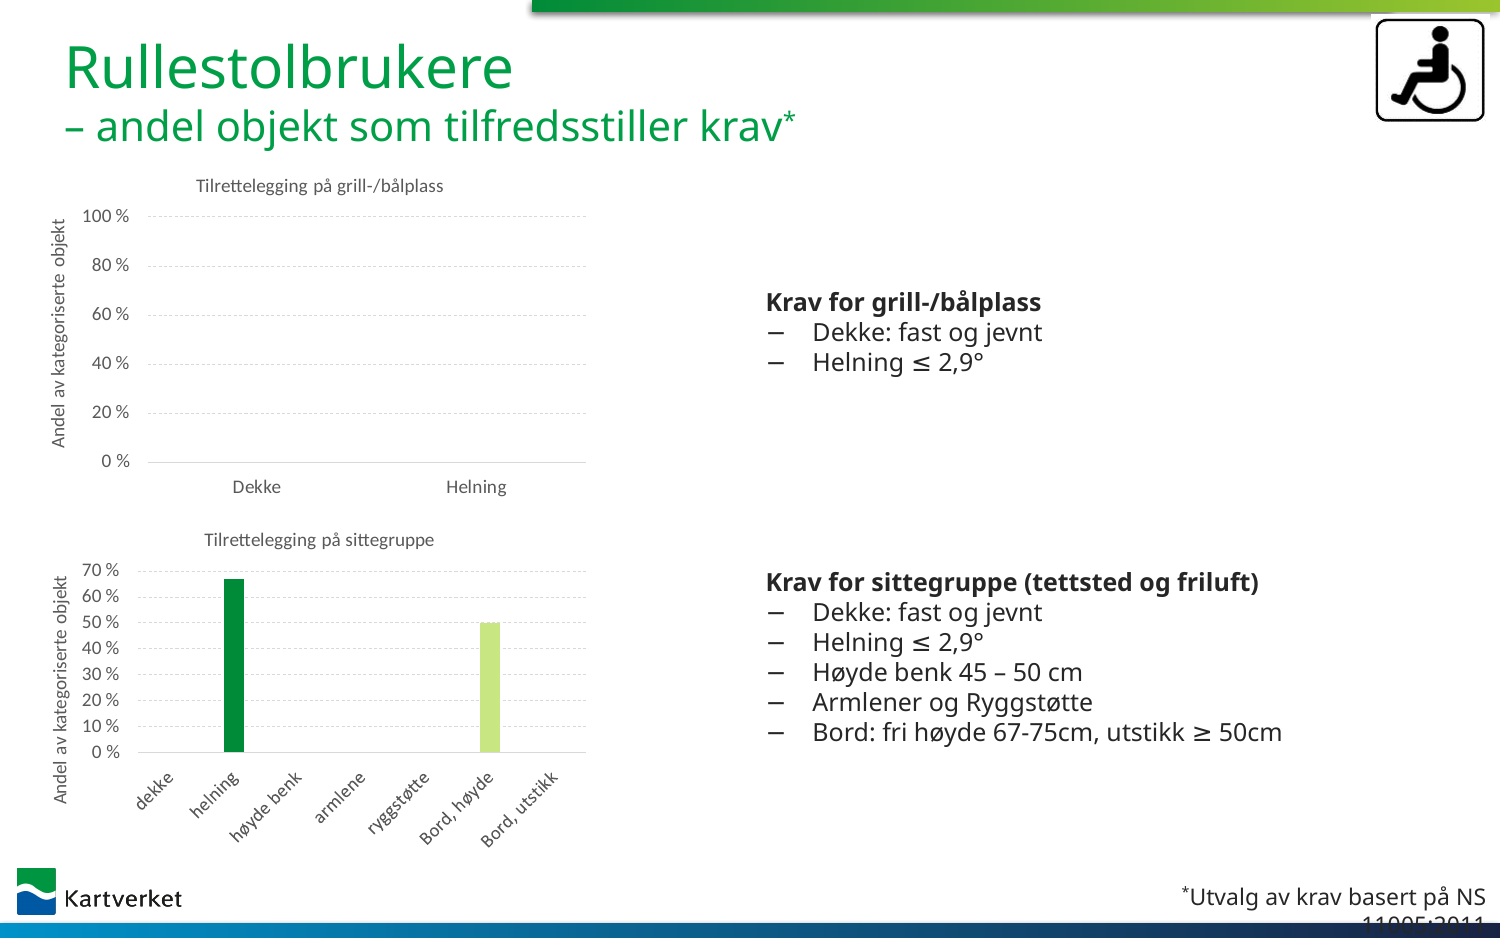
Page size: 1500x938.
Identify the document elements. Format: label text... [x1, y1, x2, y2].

text_box Krav for sittegruppe (tettsted og friluft) Dekke: fast og jevnt Helning ≤ 2,9° Høyde benk 45 – 50 cm Armlener og Ryggstøtte Bord: fri høyde 67-75cm, utstikk ≥ 50cm [750, 559, 1500, 754]
picture [1371, 13, 1491, 127]
text_box Rullestolbrukere – andel objekt som tilfredsstiller krav* [49, 14, 1431, 158]
picture [41, 520, 597, 859]
text_box Krav for grill-/bålplass Dekke: fast og jevnt Helning ≤ 2,9° [750, 279, 1452, 384]
picture [41, 166, 597, 505]
text_box *Utvalg av krav basert på NS 11005:2011 [1068, 873, 1500, 938]
